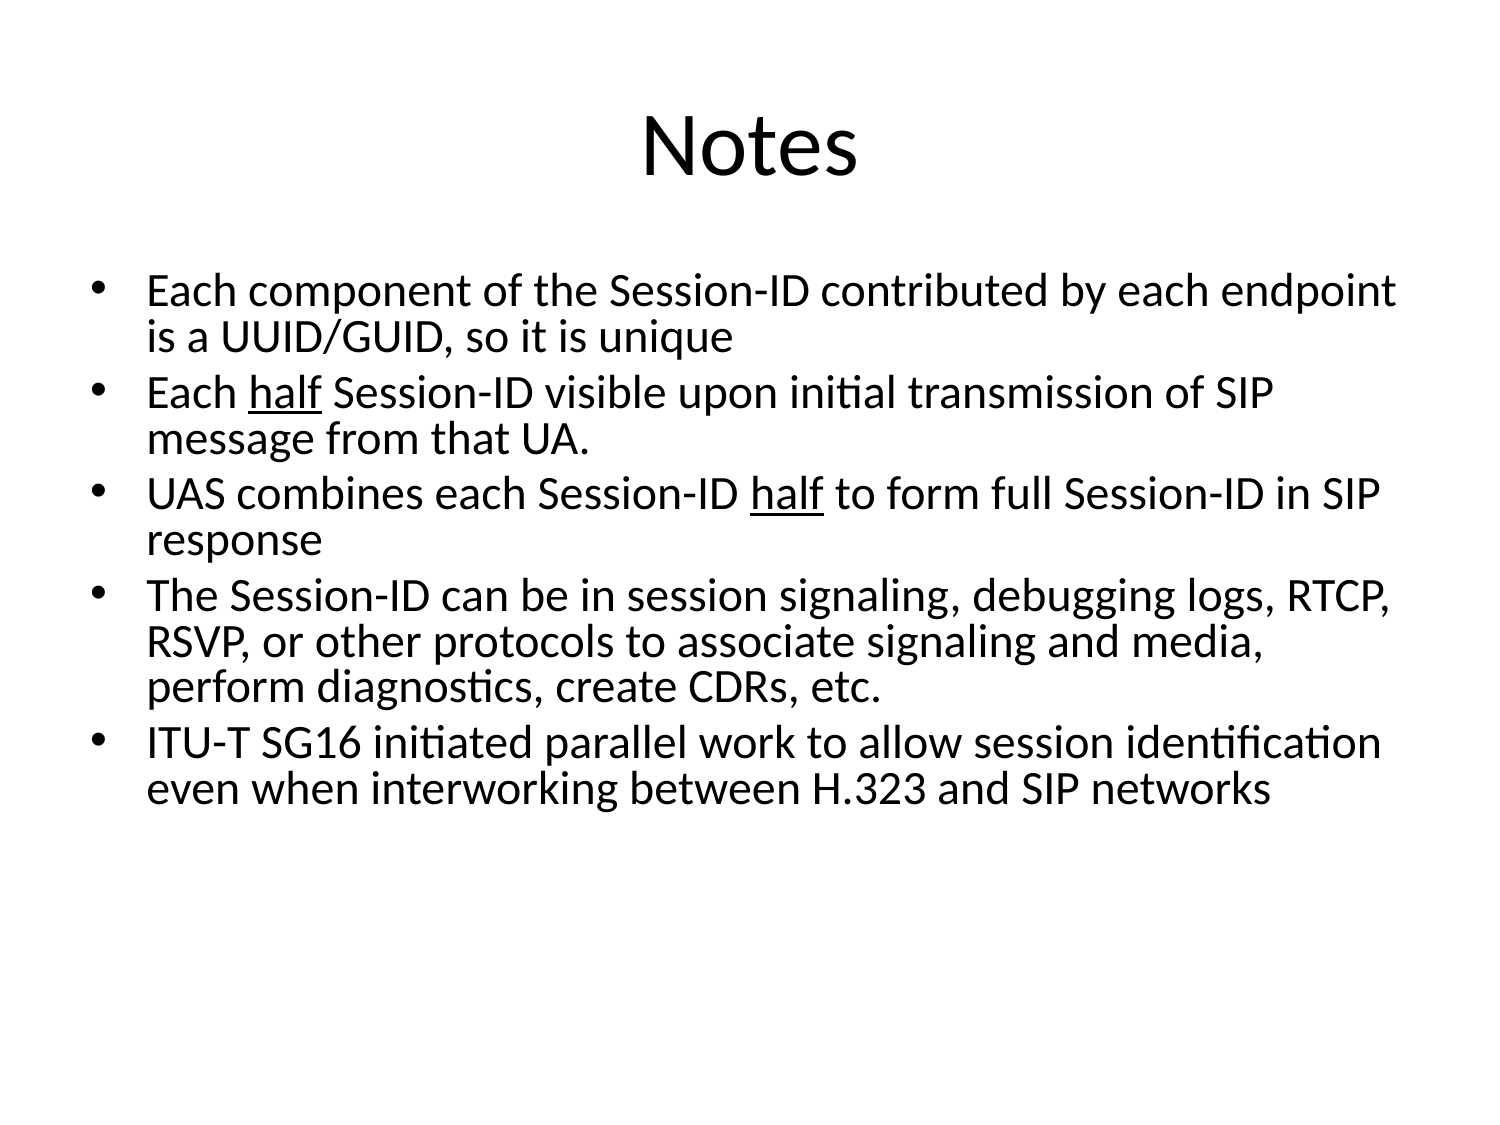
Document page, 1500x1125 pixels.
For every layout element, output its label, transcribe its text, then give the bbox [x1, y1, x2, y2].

title Notes [74, 44, 1426, 233]
list Each component of the Session-ID contributed by each endpoint is a UUID/GUID, so it is unique Each half Session-ID visible upon initial transmission of SIP message from that UA. UAS combines each Session-ID half to form full Session-ID in SIP response The Session-ID can be in session signaling, debugging logs, RTCP, RSVP, or other protocols to associate signaling and media, perform diagnostics, create CDRs, etc. ITU-T SG16 initiated parallel work to allow session identification even when interworking between H.323 and SIP networks [74, 262, 1426, 1006]
